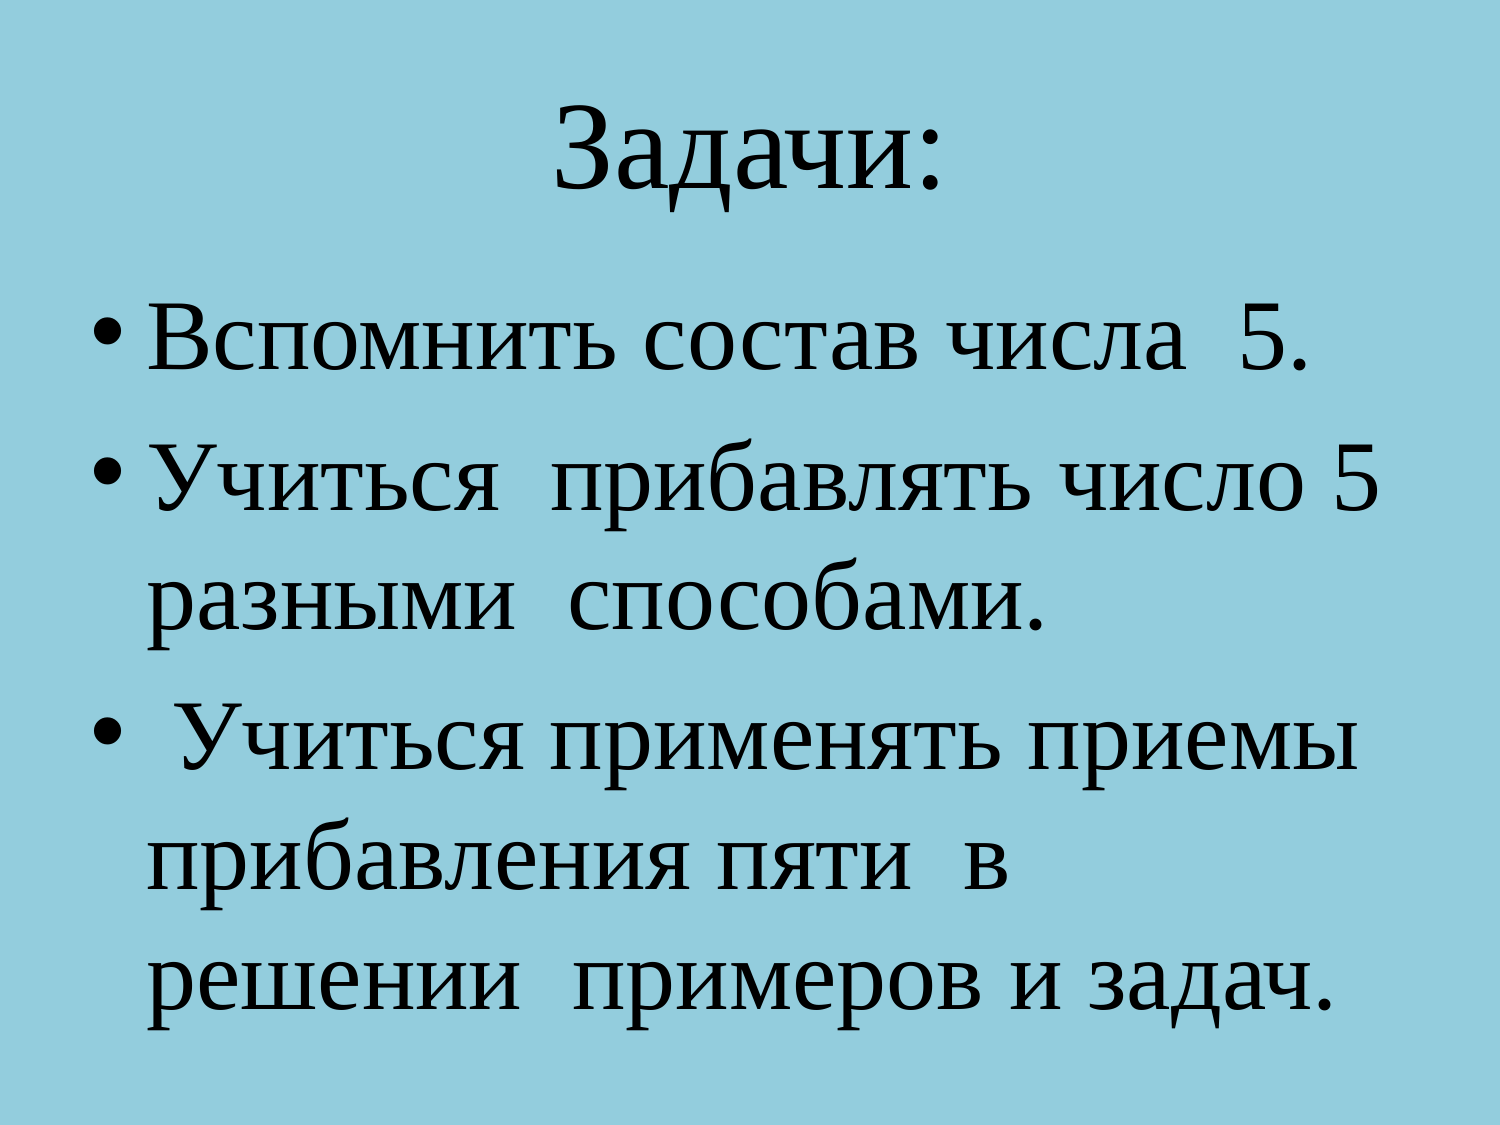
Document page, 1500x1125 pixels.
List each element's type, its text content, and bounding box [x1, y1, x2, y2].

list Вспомнить состав числа 5. Учиться прибавлять число 5 разными способами. Учиться применять приемы прибавления пяти в решении примеров и задач. [74, 262, 1426, 1006]
title Задачи: [74, 44, 1426, 233]
